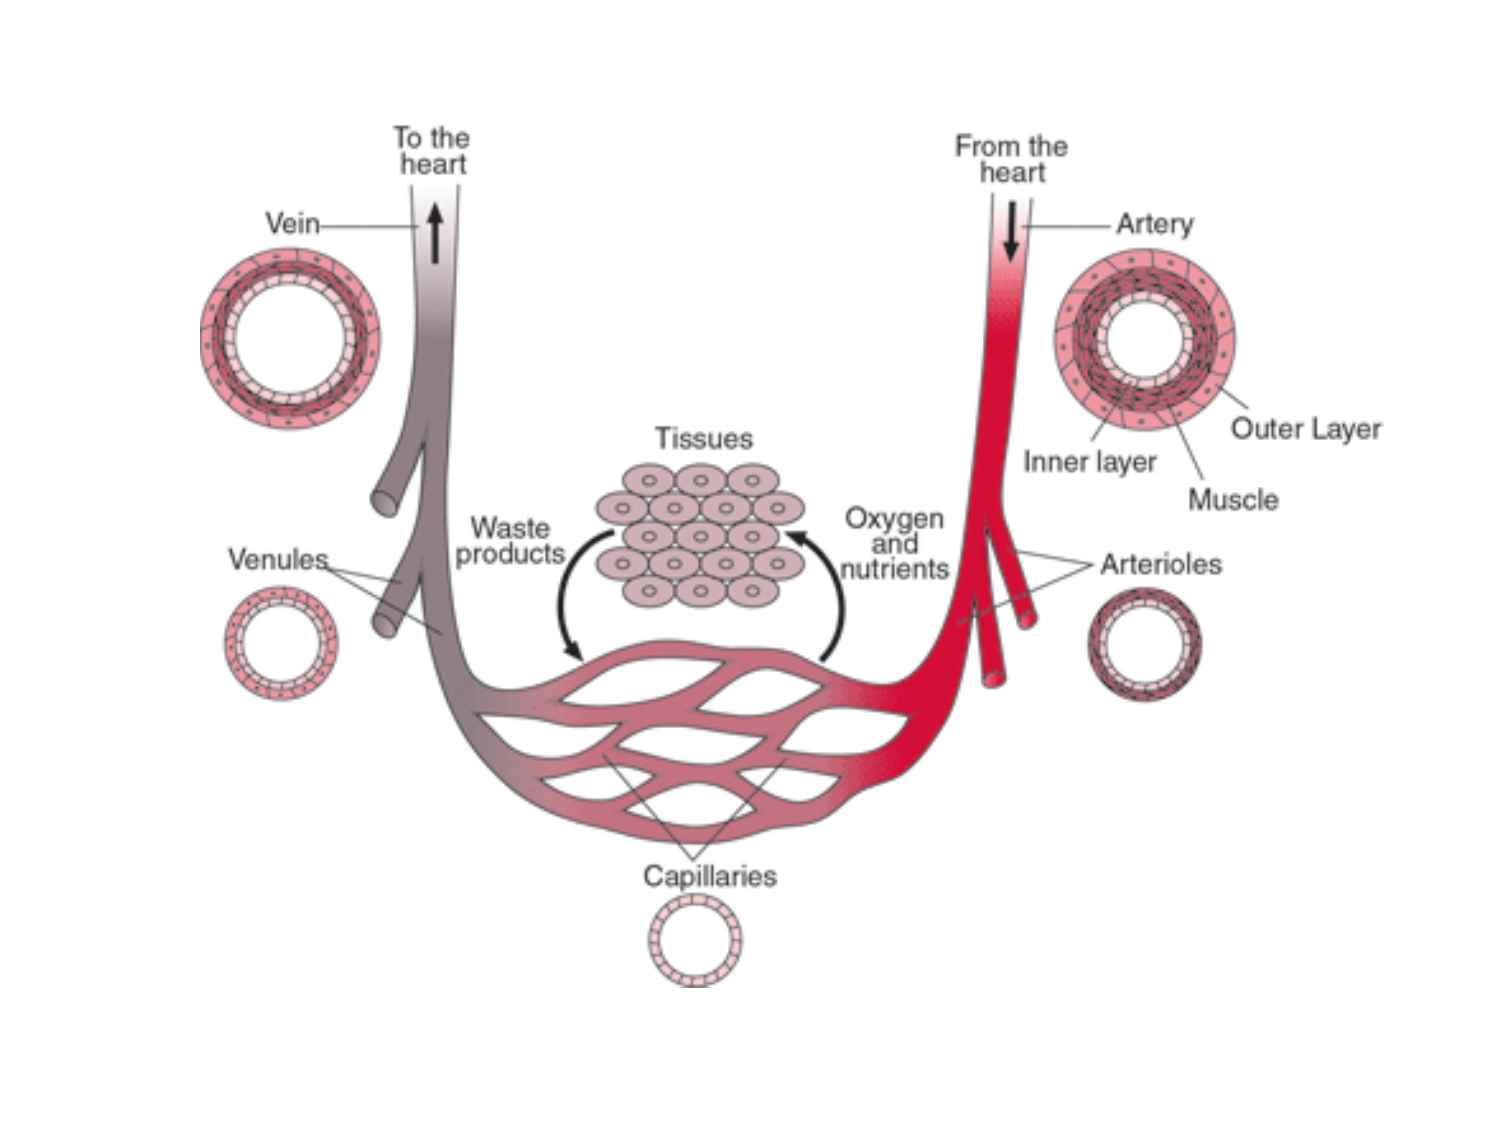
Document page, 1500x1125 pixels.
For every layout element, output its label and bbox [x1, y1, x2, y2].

picture [199, 124, 1384, 988]
